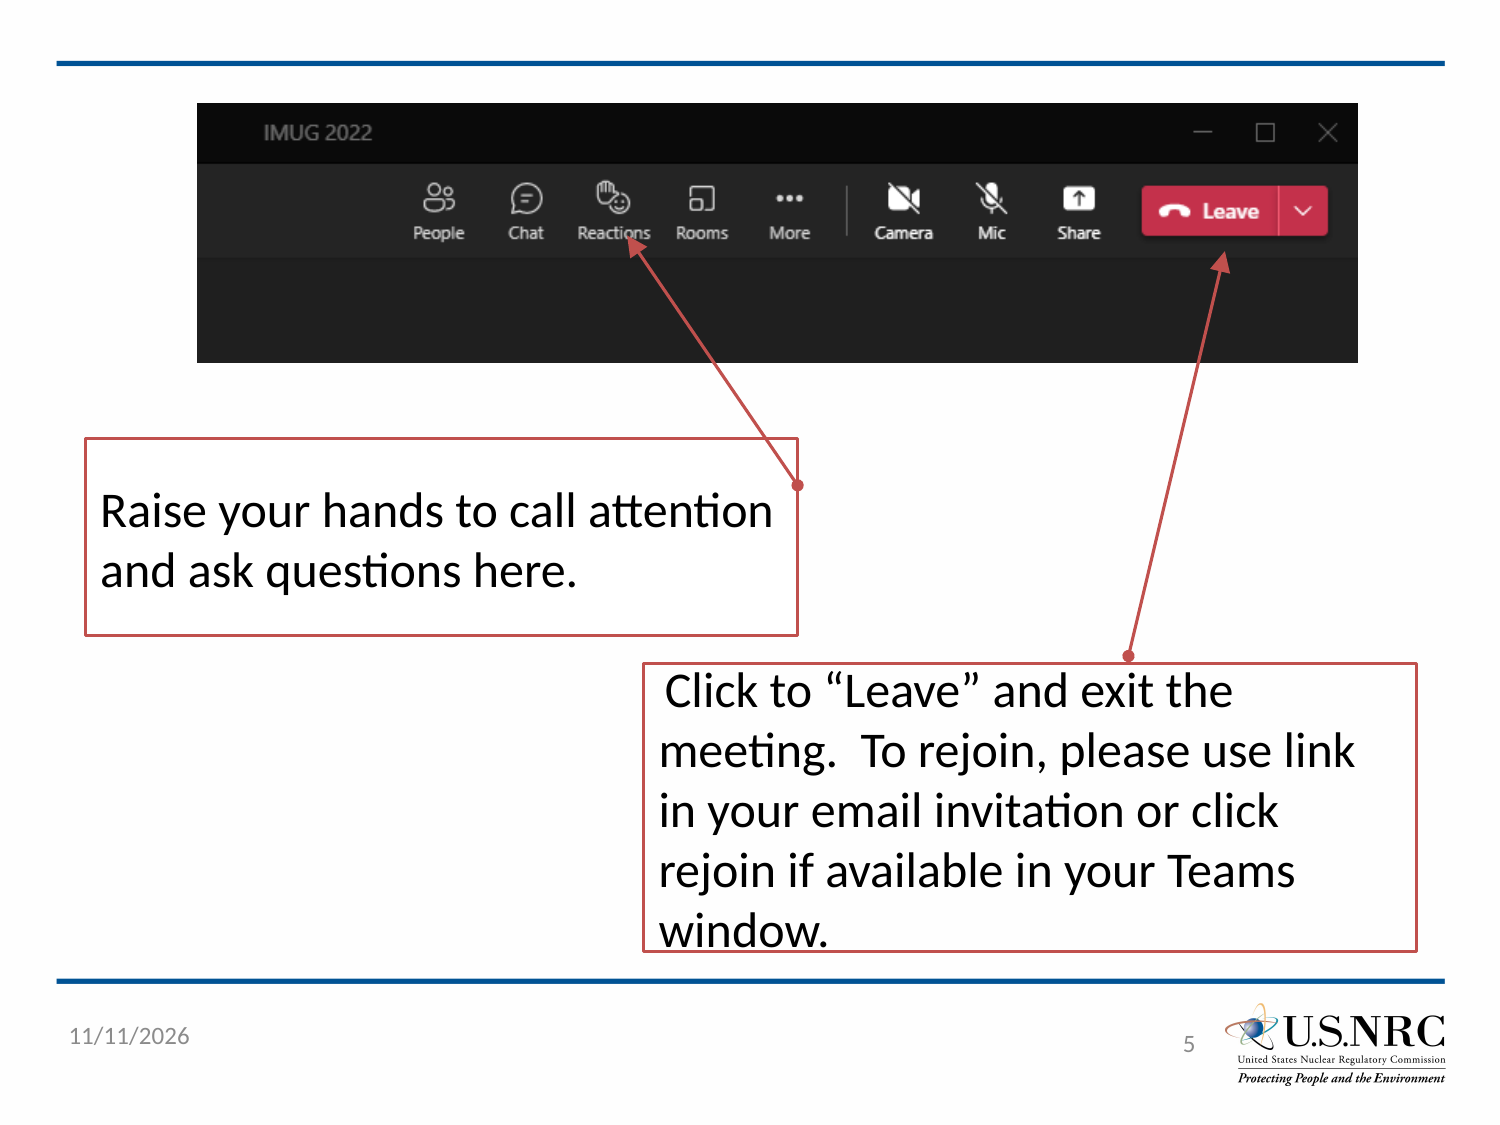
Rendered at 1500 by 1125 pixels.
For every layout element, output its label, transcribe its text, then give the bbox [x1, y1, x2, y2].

slide_number 5 [1030, 1012, 1211, 1073]
text_box Raise your hands to call attention and ask questions here. [83, 373, 804, 638]
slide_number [53, 1004, 404, 1065]
picture [0, 0, 1500, 1125]
text_box Click to “Leave” and exit the meeting. To rejoin, please use link in your email invitation or click rejoin if available in your Teams window. [642, 373, 1418, 954]
